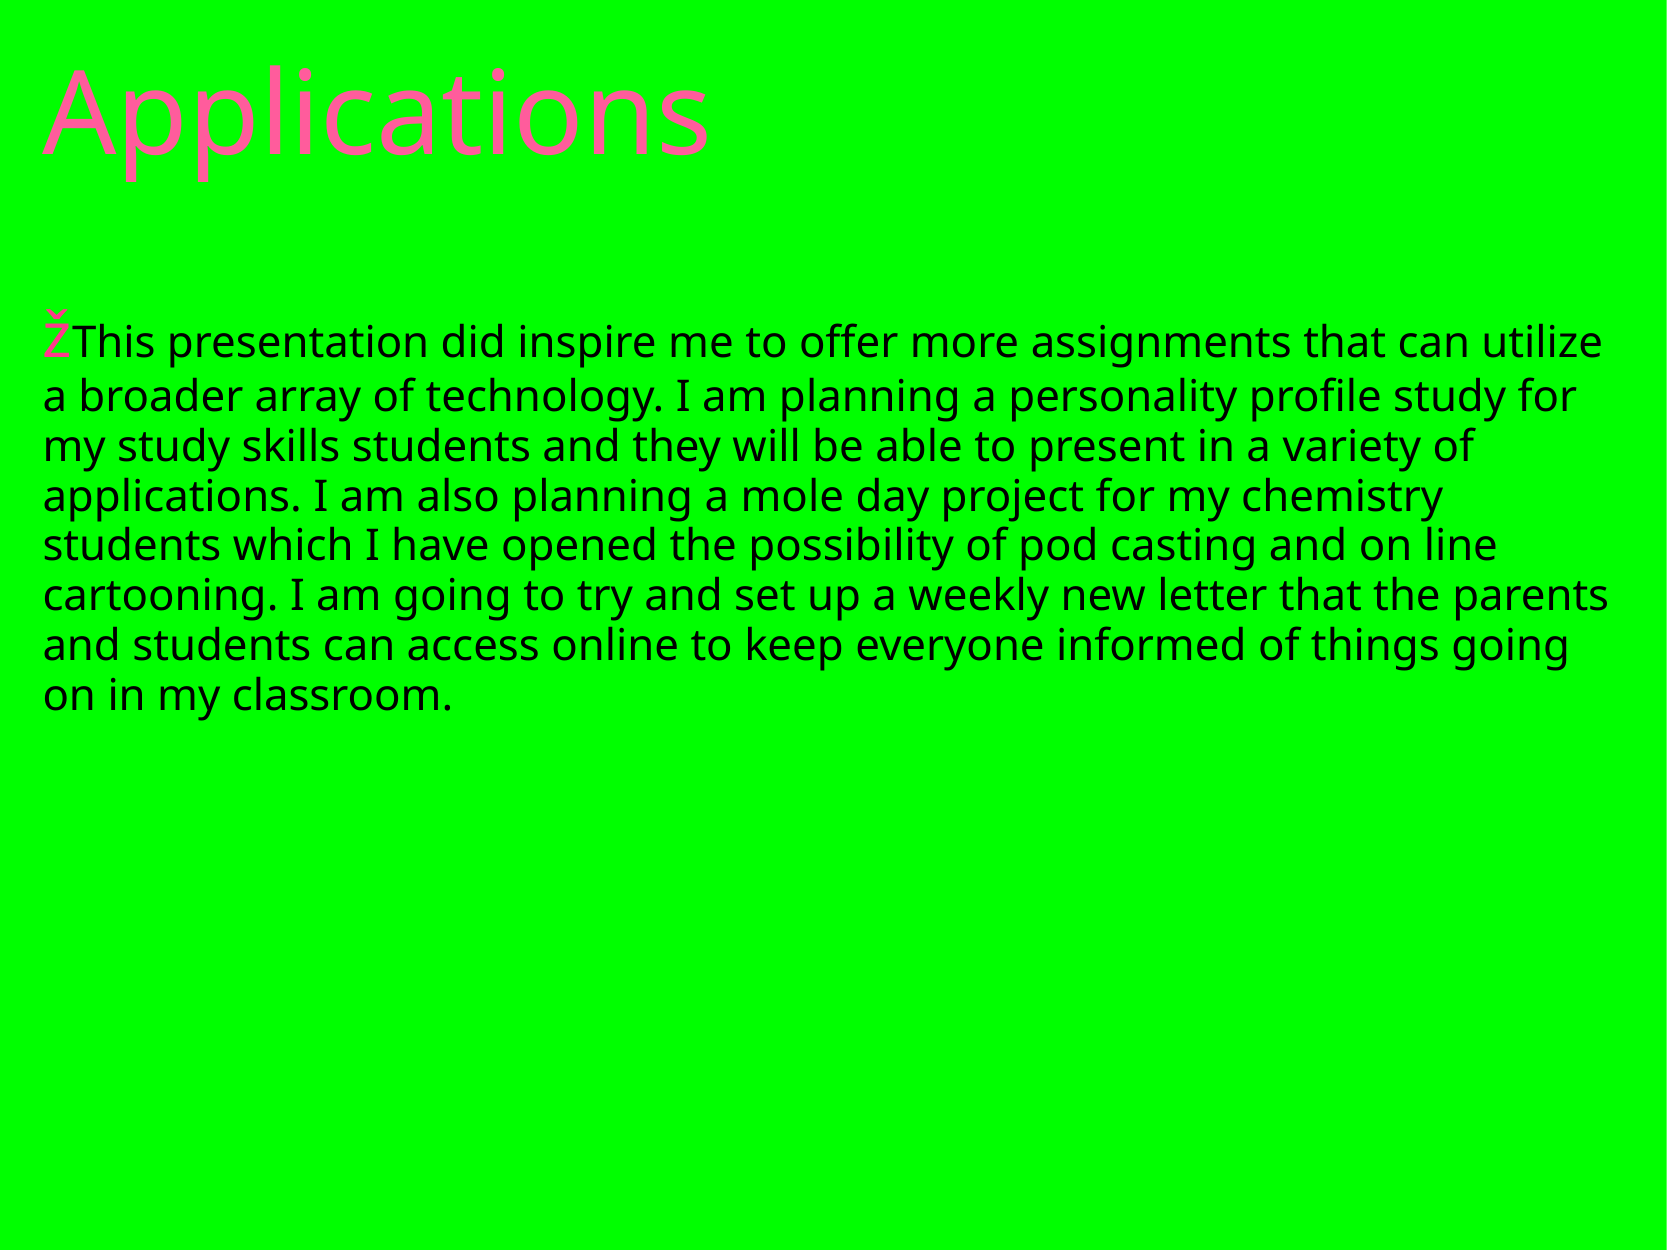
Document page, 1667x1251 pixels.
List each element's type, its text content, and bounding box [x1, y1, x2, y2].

title Applications [42, 47, 1629, 299]
list žThis presentation did inspire me to offer more assignments that can utilize a broader array of technology. I am planning a personality profile study for my study skills students and they will be able to present in a variety of applications. I am also planning a mole day project for my chemistry students which I have opened the possibility of pod casting and on line cartooning. I am going to try and set up a weekly new letter that the parents and students can access online to keep everyone informed of things going on in my classroom. [42, 299, 1629, 1202]
